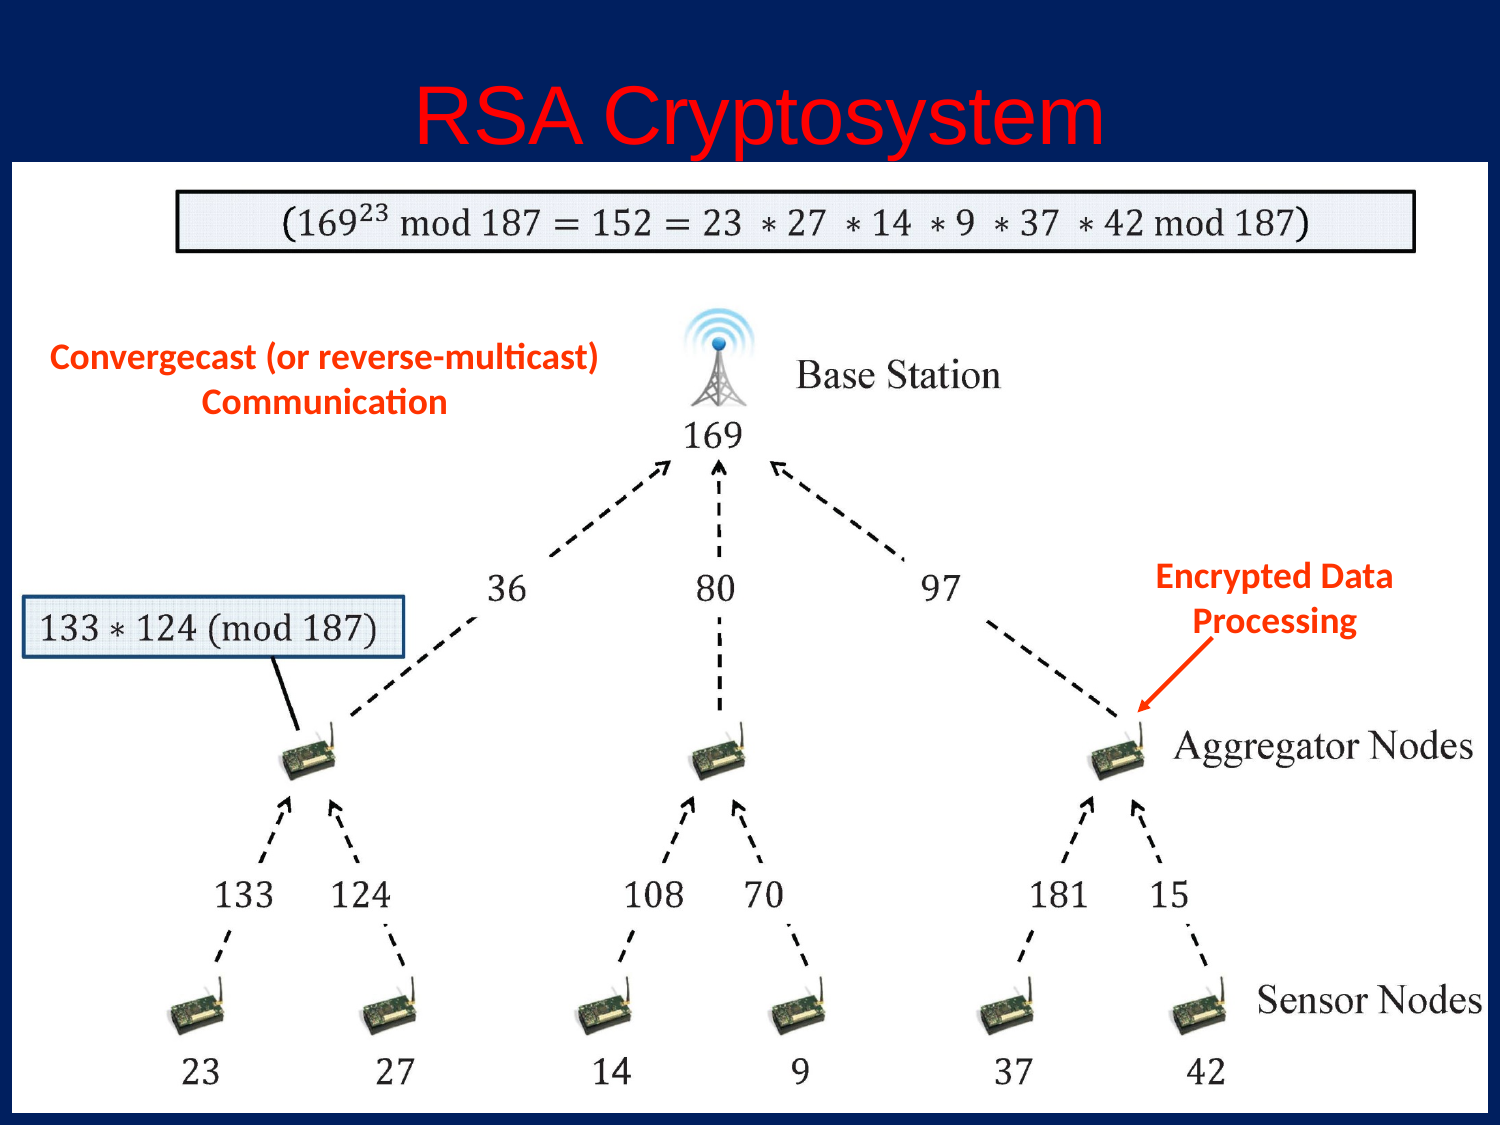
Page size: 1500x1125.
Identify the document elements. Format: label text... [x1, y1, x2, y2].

picture [12, 162, 1488, 1113]
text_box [1137, 637, 1213, 713]
title RSA Cryptosystem [44, 36, 1456, 160]
